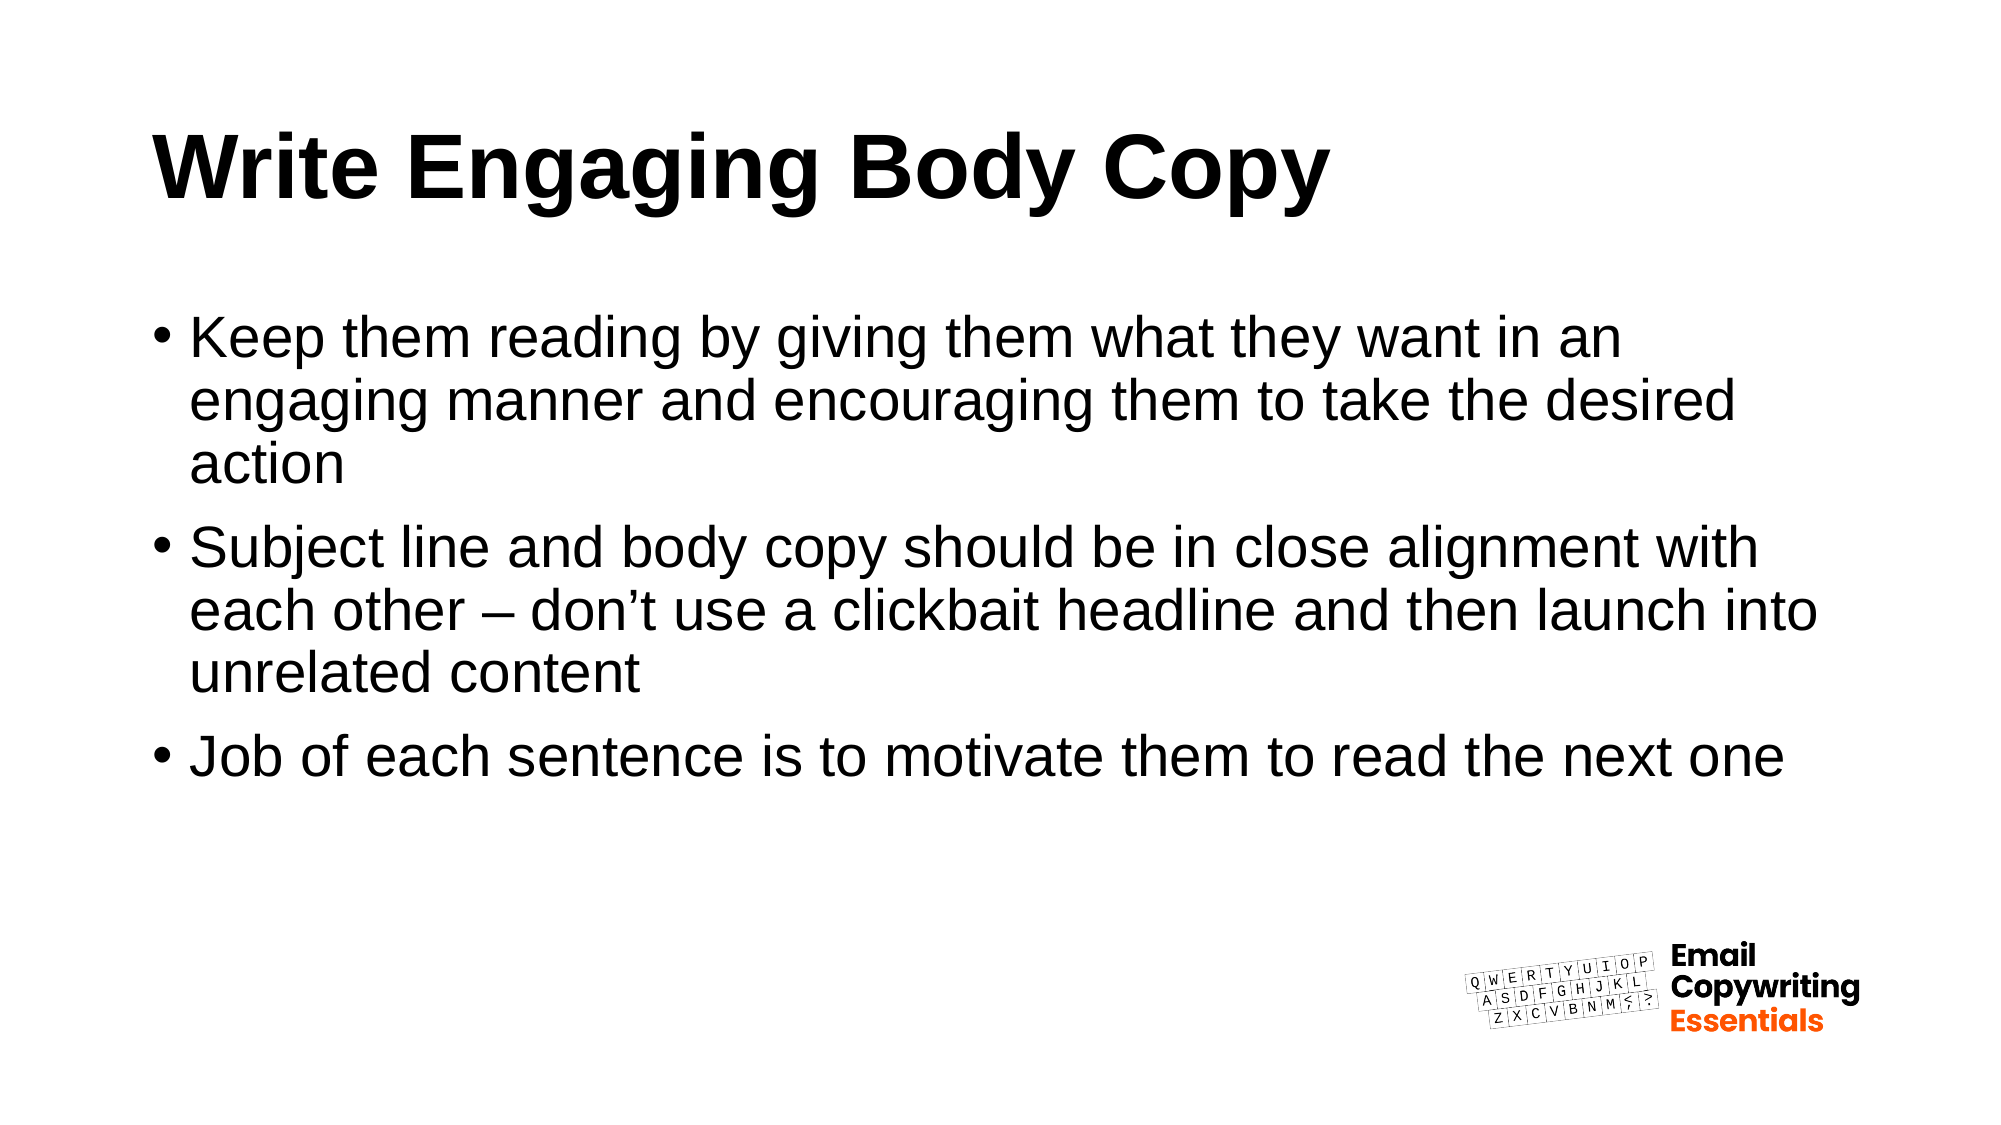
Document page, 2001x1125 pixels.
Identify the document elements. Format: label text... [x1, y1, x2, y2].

title Write Engaging Body Copy [137, 59, 1863, 278]
picture [1462, 1014, 1863, 1066]
list Keep them reading by giving them what they want in an engaging manner and encouraging them to take the desired action Subject line and body copy should be in close alignment with each other – don’t use a clickbait headline and then launch into unrelated content Job of each sentence is to motivate them to read the next one [137, 299, 1863, 1014]
